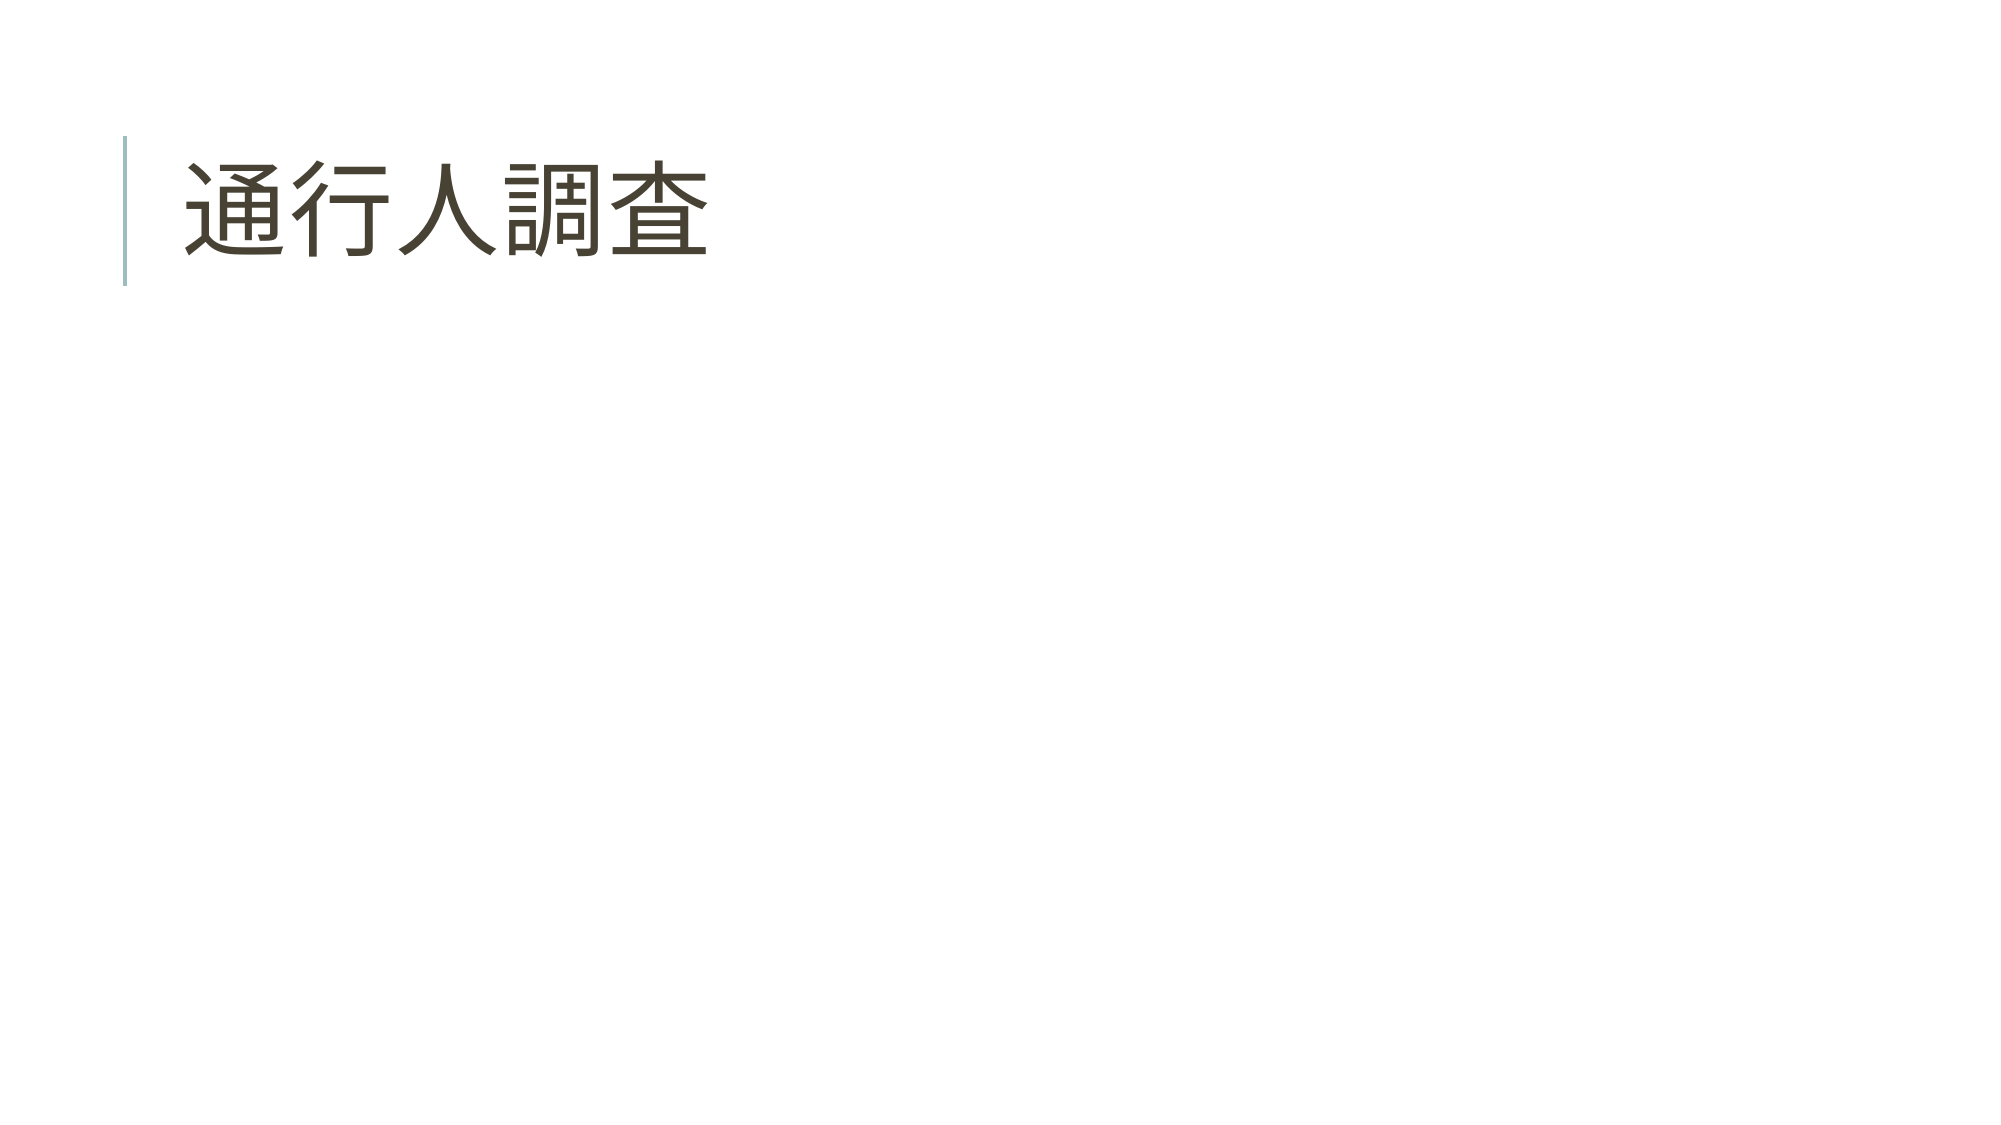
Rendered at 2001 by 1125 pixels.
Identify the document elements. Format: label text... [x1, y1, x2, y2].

title 通行人調査 [168, 96, 1763, 342]
